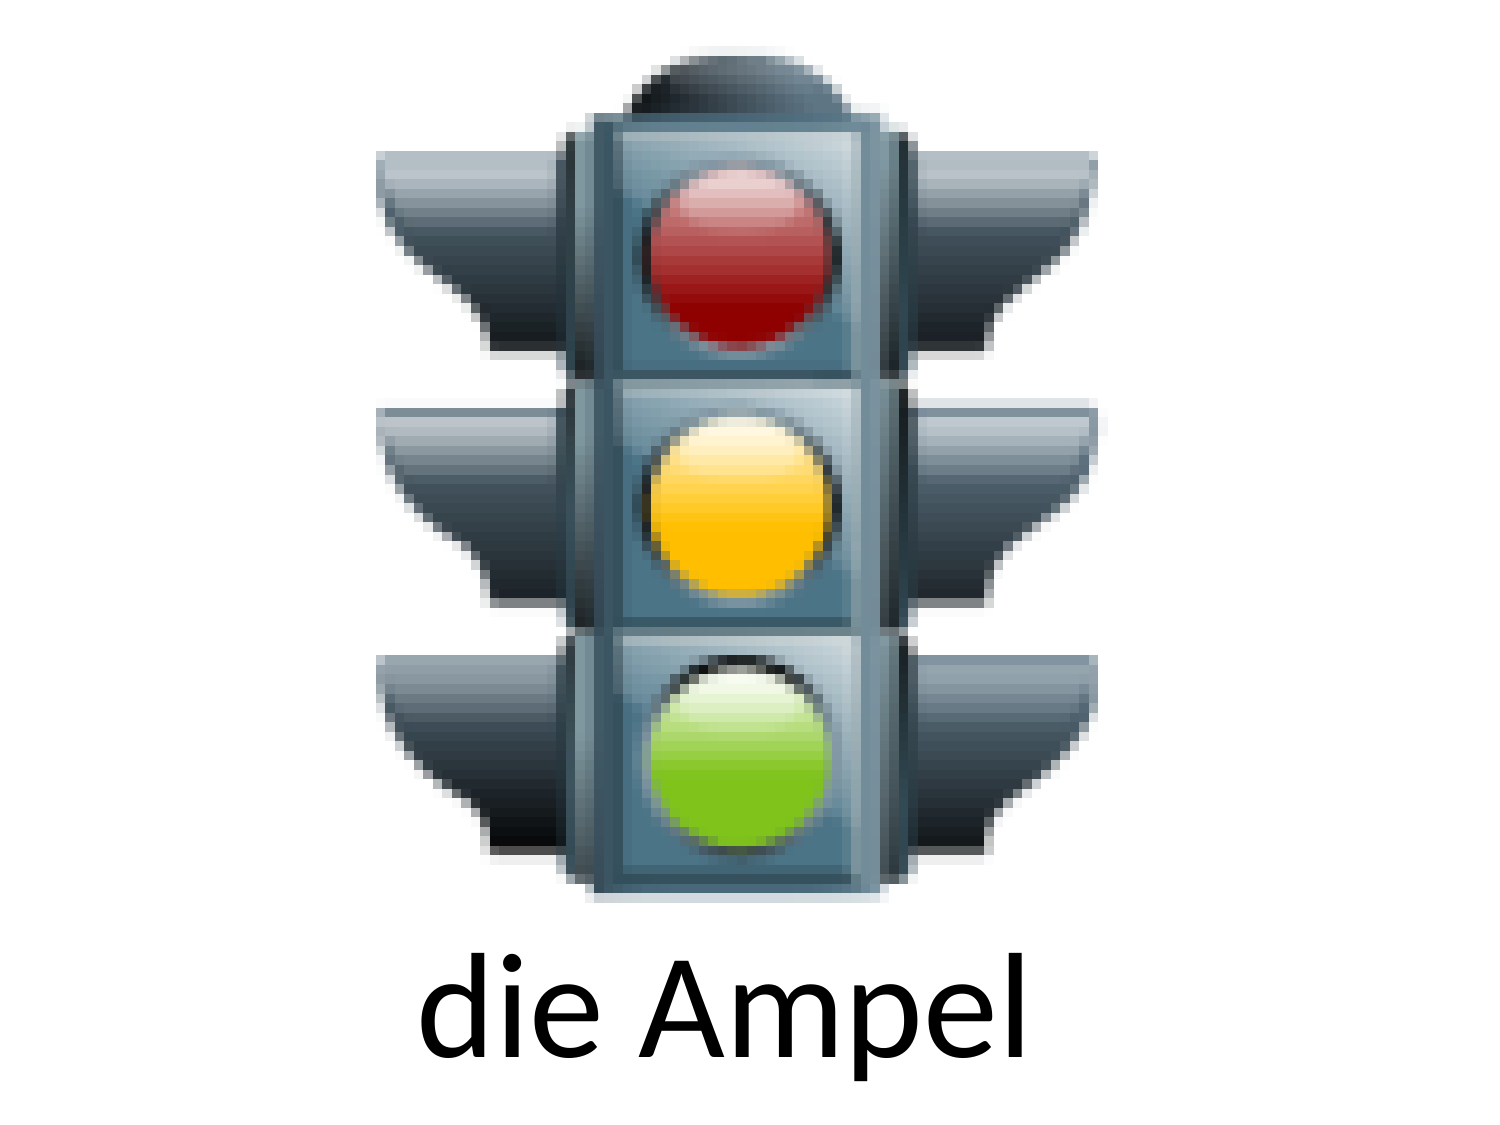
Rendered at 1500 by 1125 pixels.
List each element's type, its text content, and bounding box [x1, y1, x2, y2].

picture [299, 37, 1176, 913]
text_box die Ampel [0, 899, 1500, 1095]
